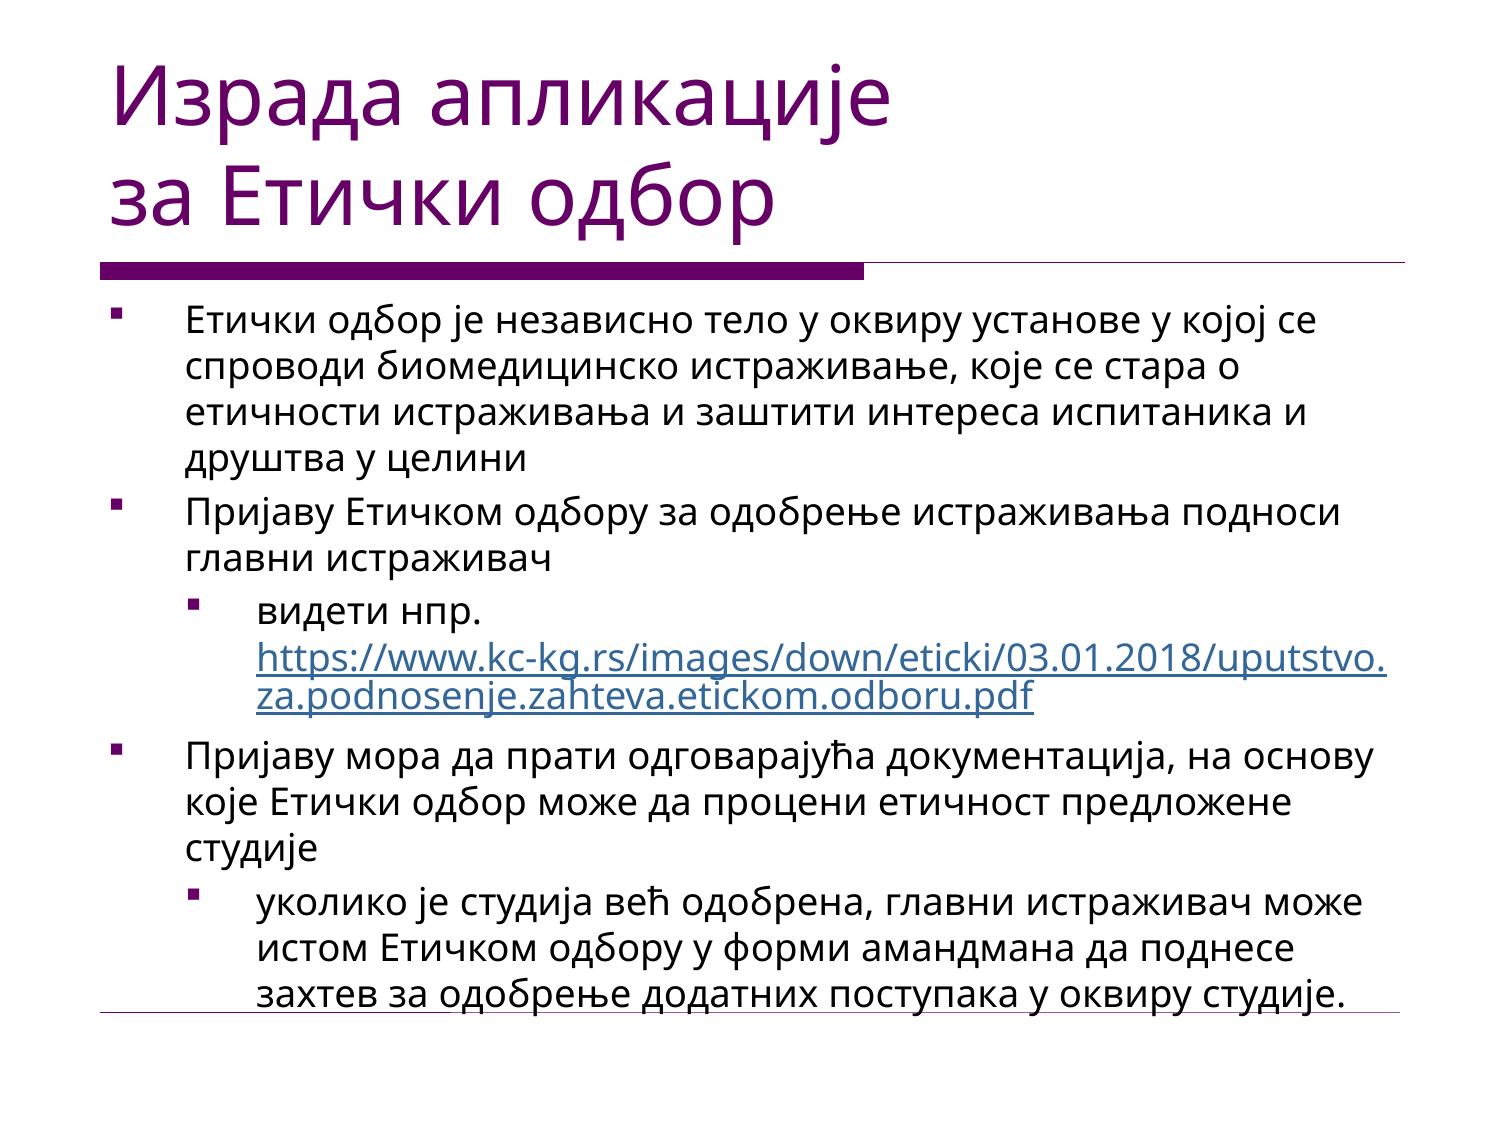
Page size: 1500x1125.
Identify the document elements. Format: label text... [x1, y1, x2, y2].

list Етички одбор је независно тело у оквиру установе у којој се спроводи биомедицинско истраживање, које се стара о етичности истраживања и заштити интереса испитаника и друштва у целини Пријаву Етичком одбору за одобрење истраживања подноси главни истраживач видети нпр. https://www.kc-kg.rs/images/down/eticki/03.01.2018/uputstvo.za.podnosenje.zahteva.etickom.odboru.pdf Пријаву мора да прати одговарајућа документација, на основу које Етички одбор може да процени етичност предложене студије уколико је студија већ одобрена, главни истраживач може истом Етичком одбору у форми амандмана да поднесе захтев за одобрење додатних поступака у оквиру студије. [92, 287, 1413, 988]
title Израда апликације за Етички одбор [93, 49, 1407, 250]
